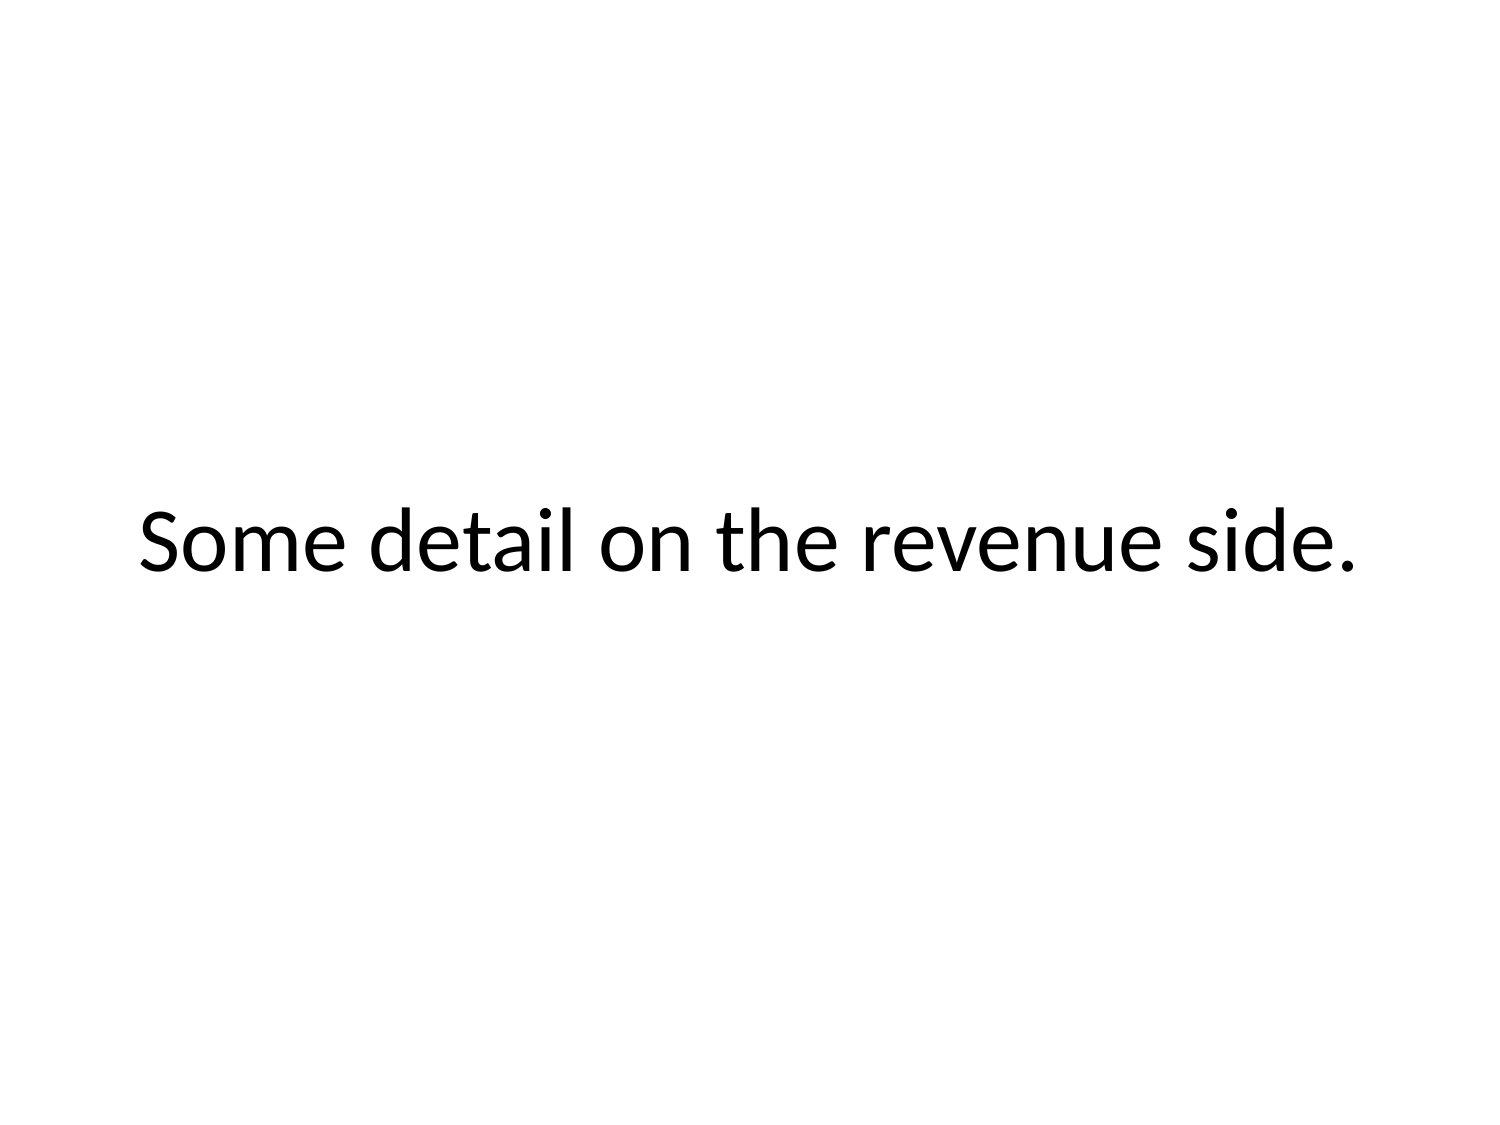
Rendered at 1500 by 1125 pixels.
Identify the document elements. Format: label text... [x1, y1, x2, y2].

title Some detail on the revenue side. [74, 44, 1426, 1026]
